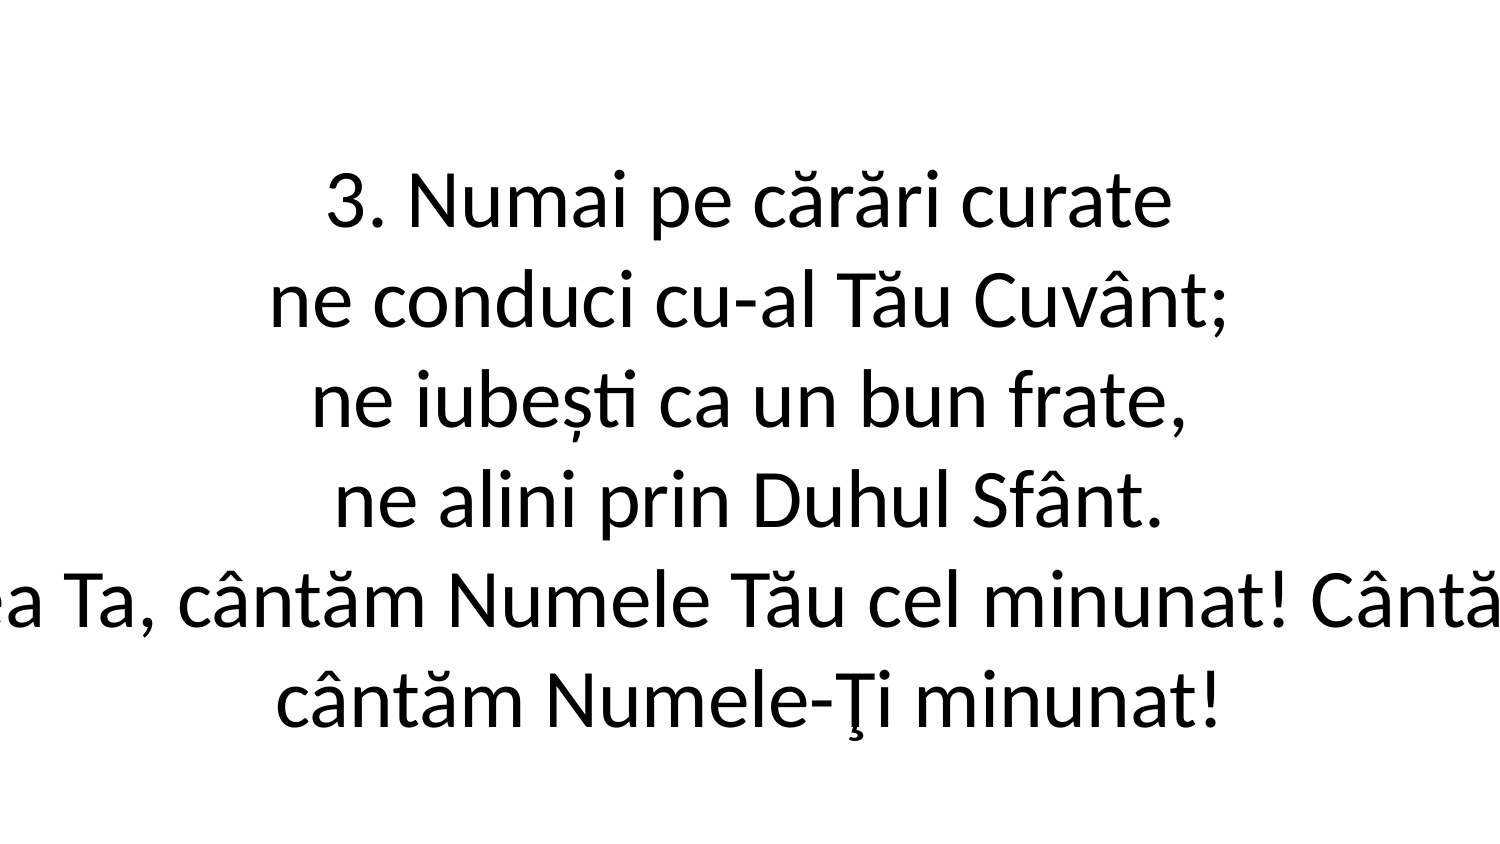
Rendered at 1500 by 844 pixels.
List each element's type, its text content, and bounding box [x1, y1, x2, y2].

text_box 3. Numai pe cărări curate ne conduci cu-al Tău Cuvânt; ne iubești ca un bun frate, ne alini prin Duhul Sfânt. Cântăm iubirea Ta, cântăm jerfirea Ta, cântăm Numele Tău cel minunat! Cântăm iubirea Ta, cântăm jertfirea Ta, cântăm Numele-Ţi minunat! [0, 92, 1500, 752]
